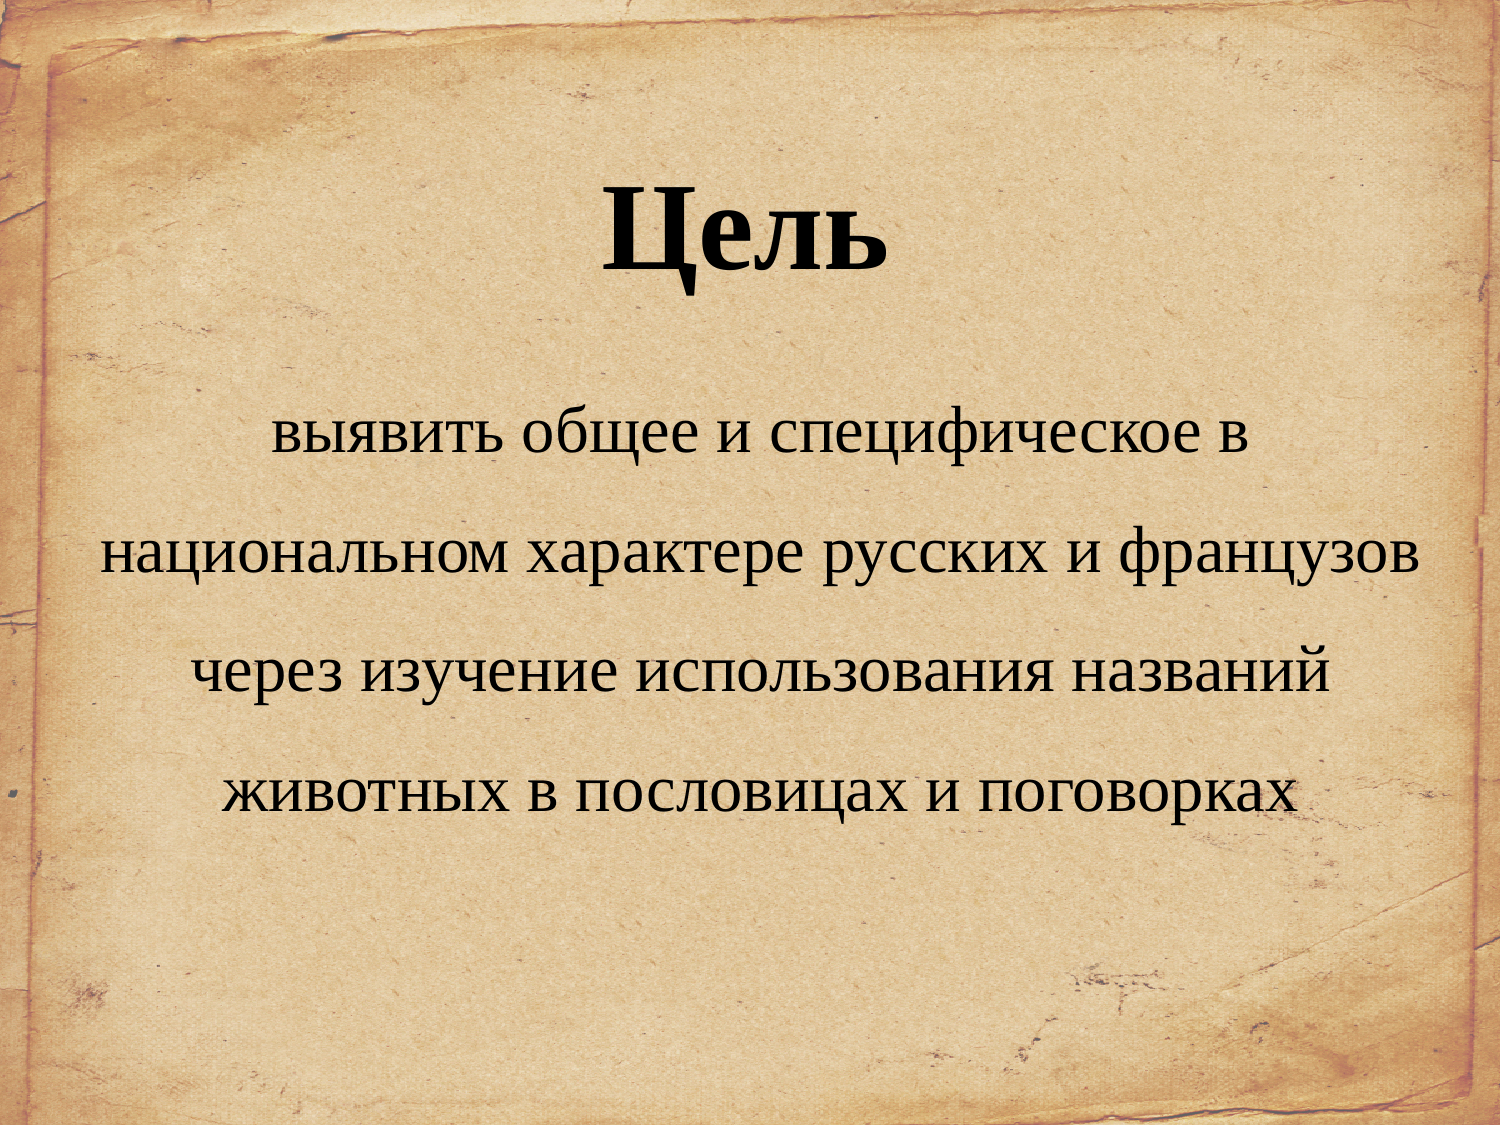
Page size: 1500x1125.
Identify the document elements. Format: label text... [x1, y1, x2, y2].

text_box Цель [586, 137, 937, 302]
text_box выявить общее и специфическое в национальном характере русских и французов через изучение использования названий животных в пословицах и поговорках [46, 338, 1476, 833]
